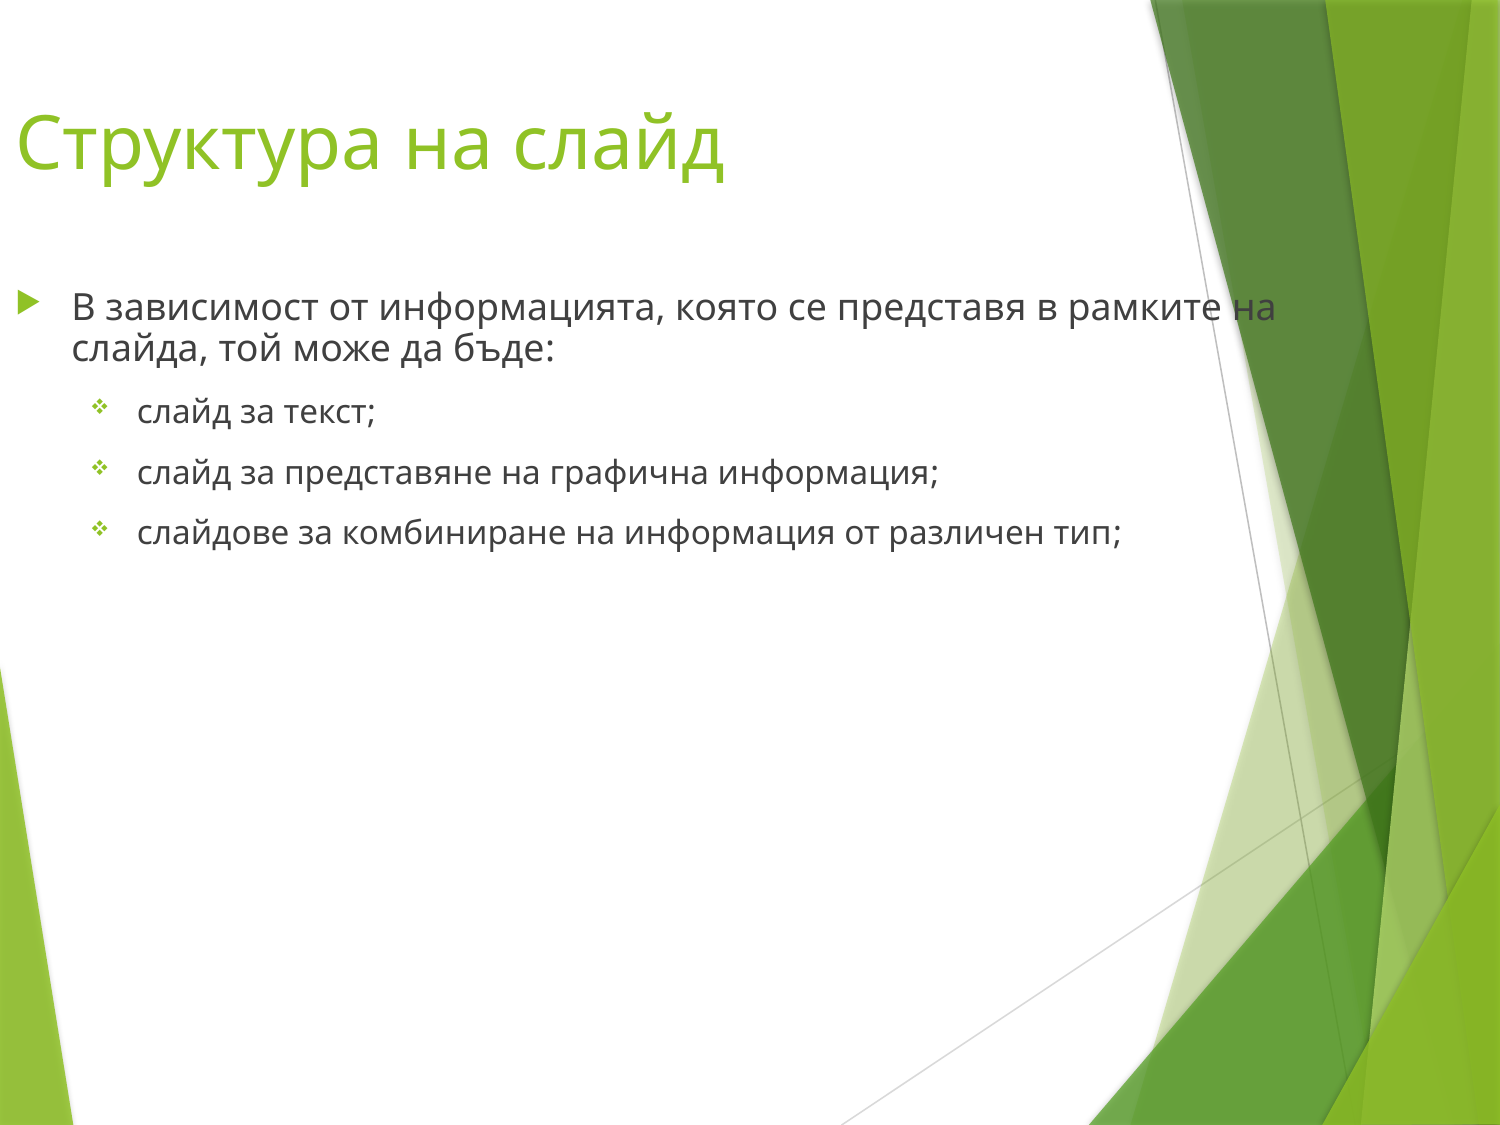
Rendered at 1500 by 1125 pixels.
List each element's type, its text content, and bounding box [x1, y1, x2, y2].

list В зависимост от информацията, която се представя в рамките на слайда, той може да бъде: слайд за текст; слайд за представяне на графична информация; слайдове за комбиниране на информация от различен тип; [0, 280, 1350, 1024]
title Структура на слайд [0, 45, 1350, 233]
